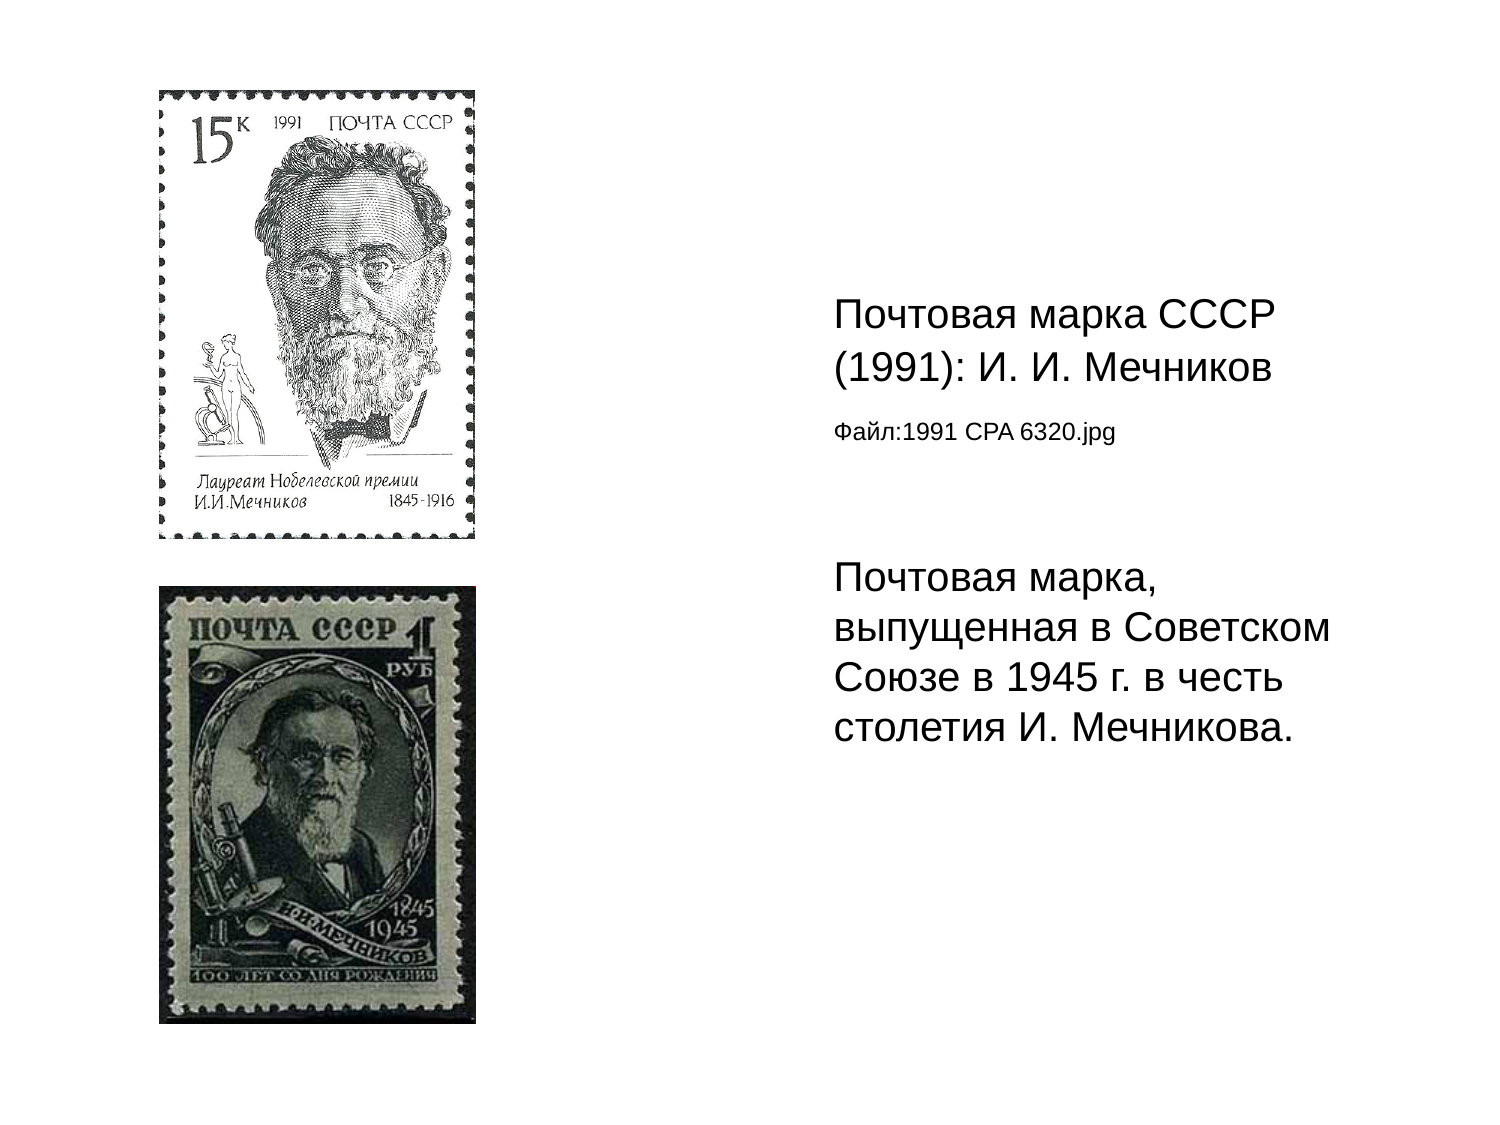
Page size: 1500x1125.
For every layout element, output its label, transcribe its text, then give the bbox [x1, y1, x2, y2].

list Почтовая марка СССР (1991): И. И. Мечников Файл:1991 CPA 6320.jpg Почтовая марка, выпущенная в Советском Союзе в 1945 г. в честь столетия И. Мечникова. [762, 262, 1426, 1006]
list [159, 585, 476, 1024]
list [159, 89, 476, 540]
